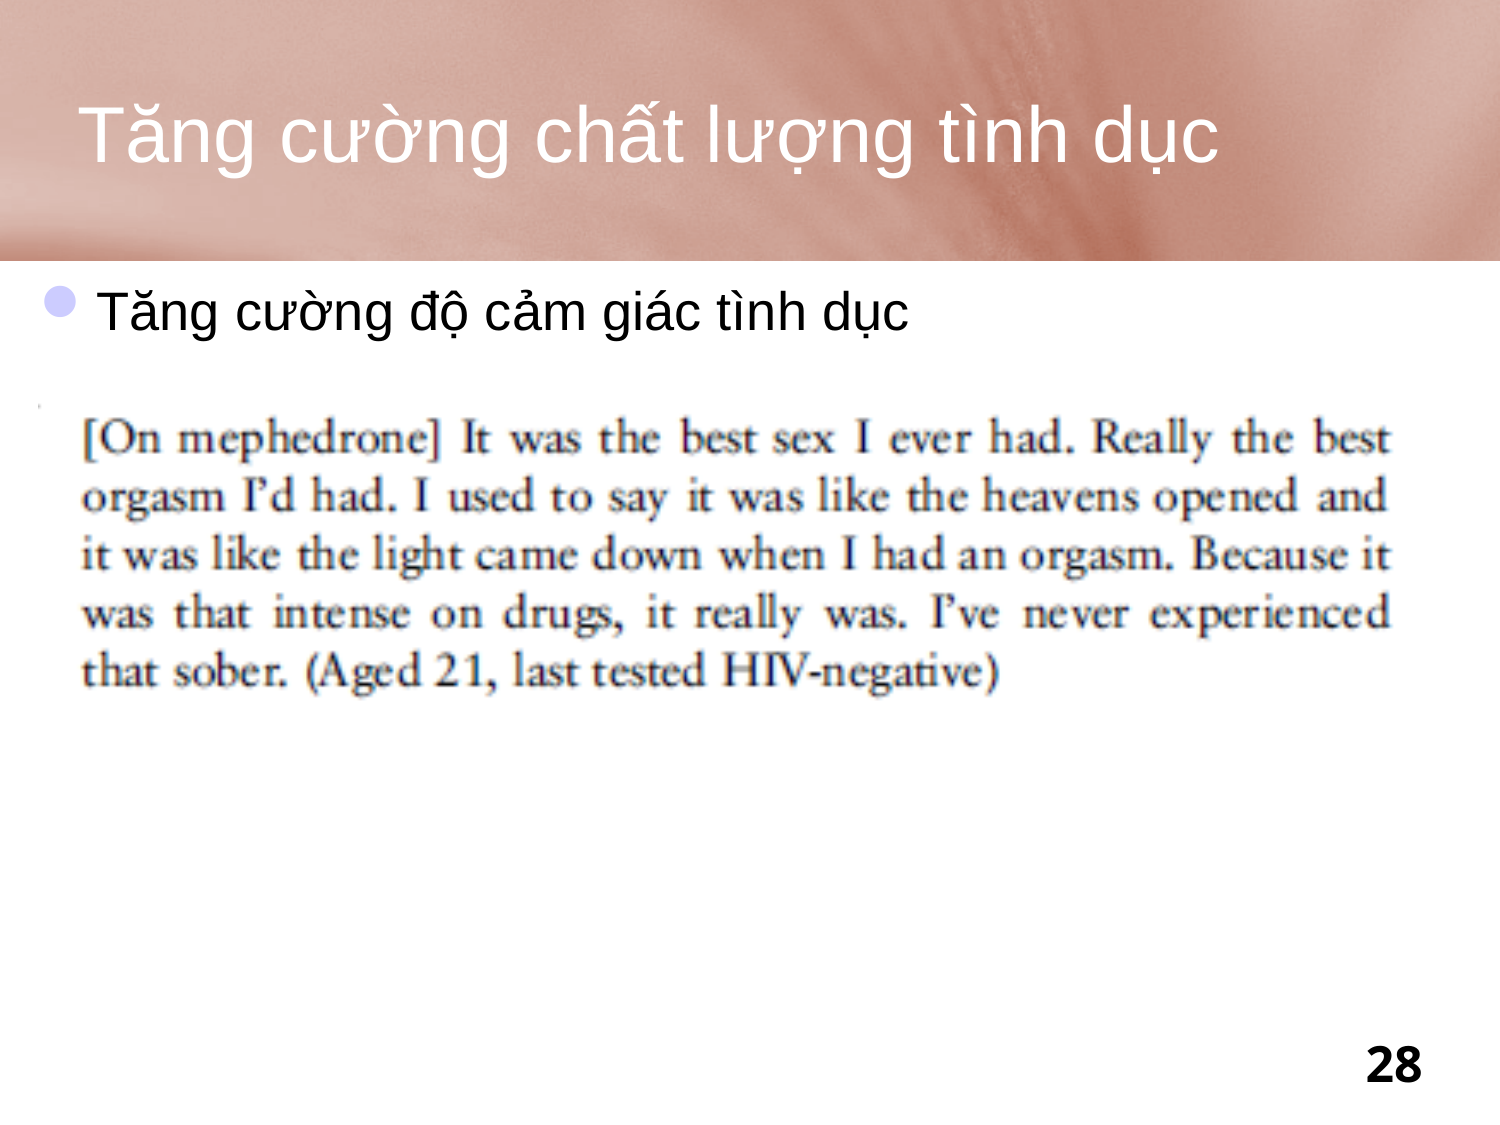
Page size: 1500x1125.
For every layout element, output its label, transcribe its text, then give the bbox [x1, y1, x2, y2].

list Tăng cường độ cảm giác tình dục [24, 262, 1476, 1063]
title Tăng cường chất lượng tình dục [62, 37, 1413, 226]
picture [0, 0, 1500, 261]
slide_number 28 [1087, 1024, 1438, 1101]
picture [38, 399, 1462, 726]
